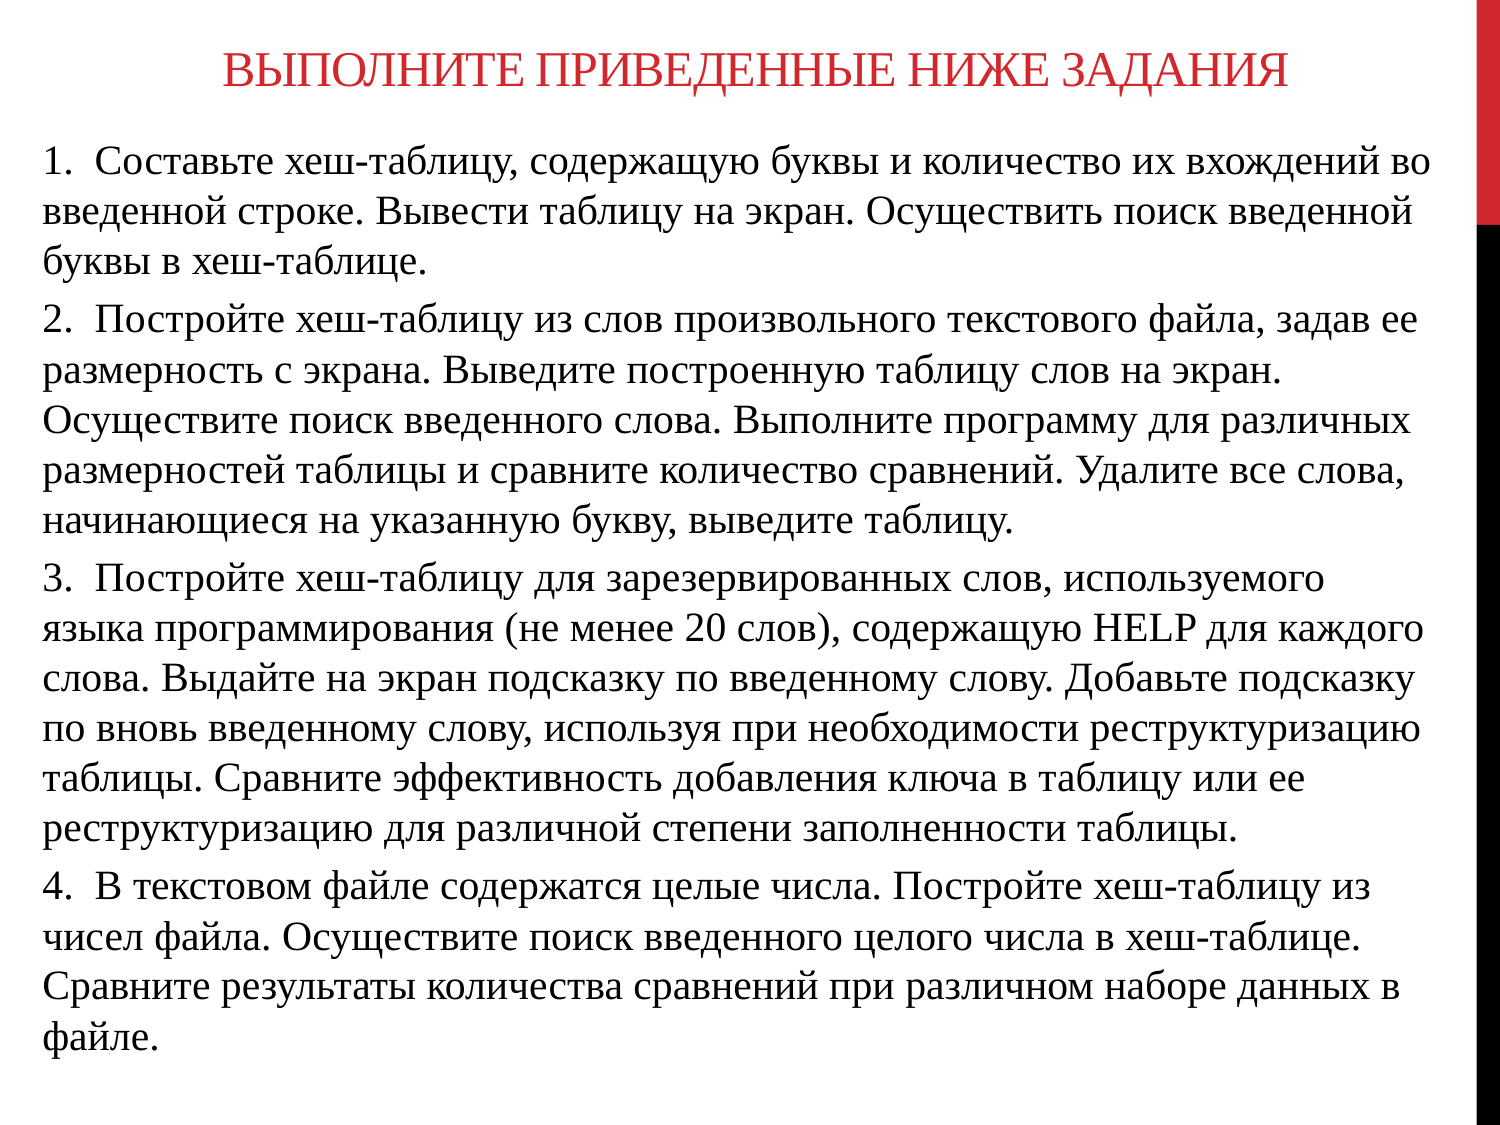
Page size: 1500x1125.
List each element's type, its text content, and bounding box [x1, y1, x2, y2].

list 1. Составьте хеш-таблицу, содержащую буквы и количество их вхождений во введенной строке. Вывести таблицу на экран. Осуществить поиск введенной буквы в хеш-таблице. 2. Постройте хеш-таблицу из слов произвольного текстового файла, задав ее размерность с экрана. Выведите построенную таблицу слов на экран. Осуществите поиск введенного слова. Выполните программу для различных размерностей таблицы и сравните количество сравнений. Удалите все слова, начинающиеся на указанную букву, выведите таблицу. 3. Постройте хеш-таблицу для зарезервированных слов, используемого языка программирования (не менее 20 слов), содержащую HELP для каждого слова. Выдайте на экран подсказку по введенному слову. Добавьте подсказку по вновь введенному слову, используя при необходимости реструктуризацию таблицы. Сравните эффективность добавления ключа в таблицу или ее реструктуризацию для различной степени заполненности таблицы. 4. В текстовом файле содержатся целые числа. Постройте хеш-таблицу из чисел файла. Осуществите поиск введенного целого числа в хеш-таблице. Сравните результаты количества сравнений при различном наборе данных в файле. [0, 125, 1447, 982]
title Выполните приведенные ниже задания [183, 19, 1329, 104]
